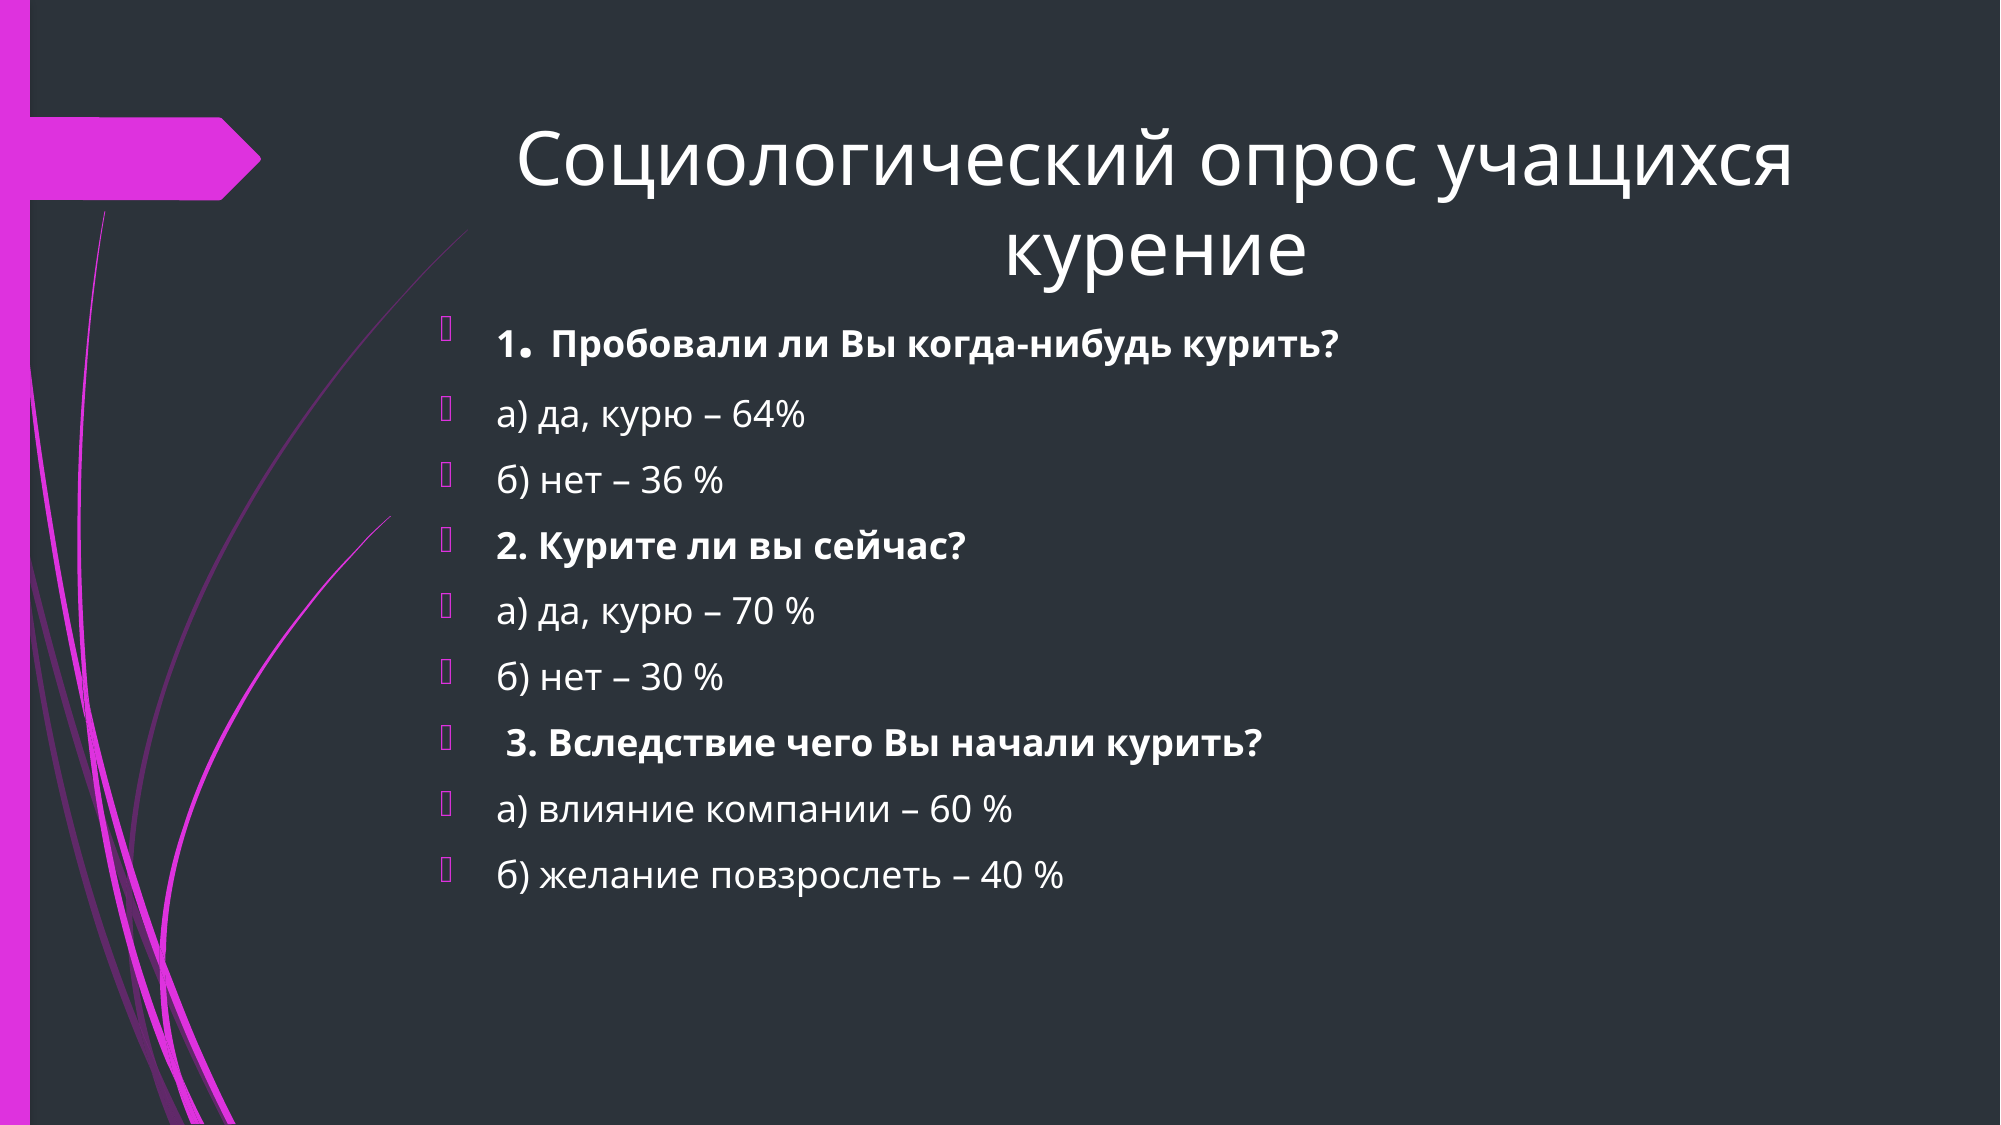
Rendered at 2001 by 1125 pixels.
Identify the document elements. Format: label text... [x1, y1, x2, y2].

title Социологический опрос учащихся курение [425, 102, 1888, 289]
list 1. Пробовали ли Вы когда-нибудь курить? а) да, курю – 64% б) нет – 36 % 2. Курите ли вы сейчас? а) да, курю – 70 % б) нет – 30 % 3. Вследствие чего Вы начали курить? а) влияние компании – 60 % б) желание повзрослеть – 40 % [424, 289, 1888, 1044]
